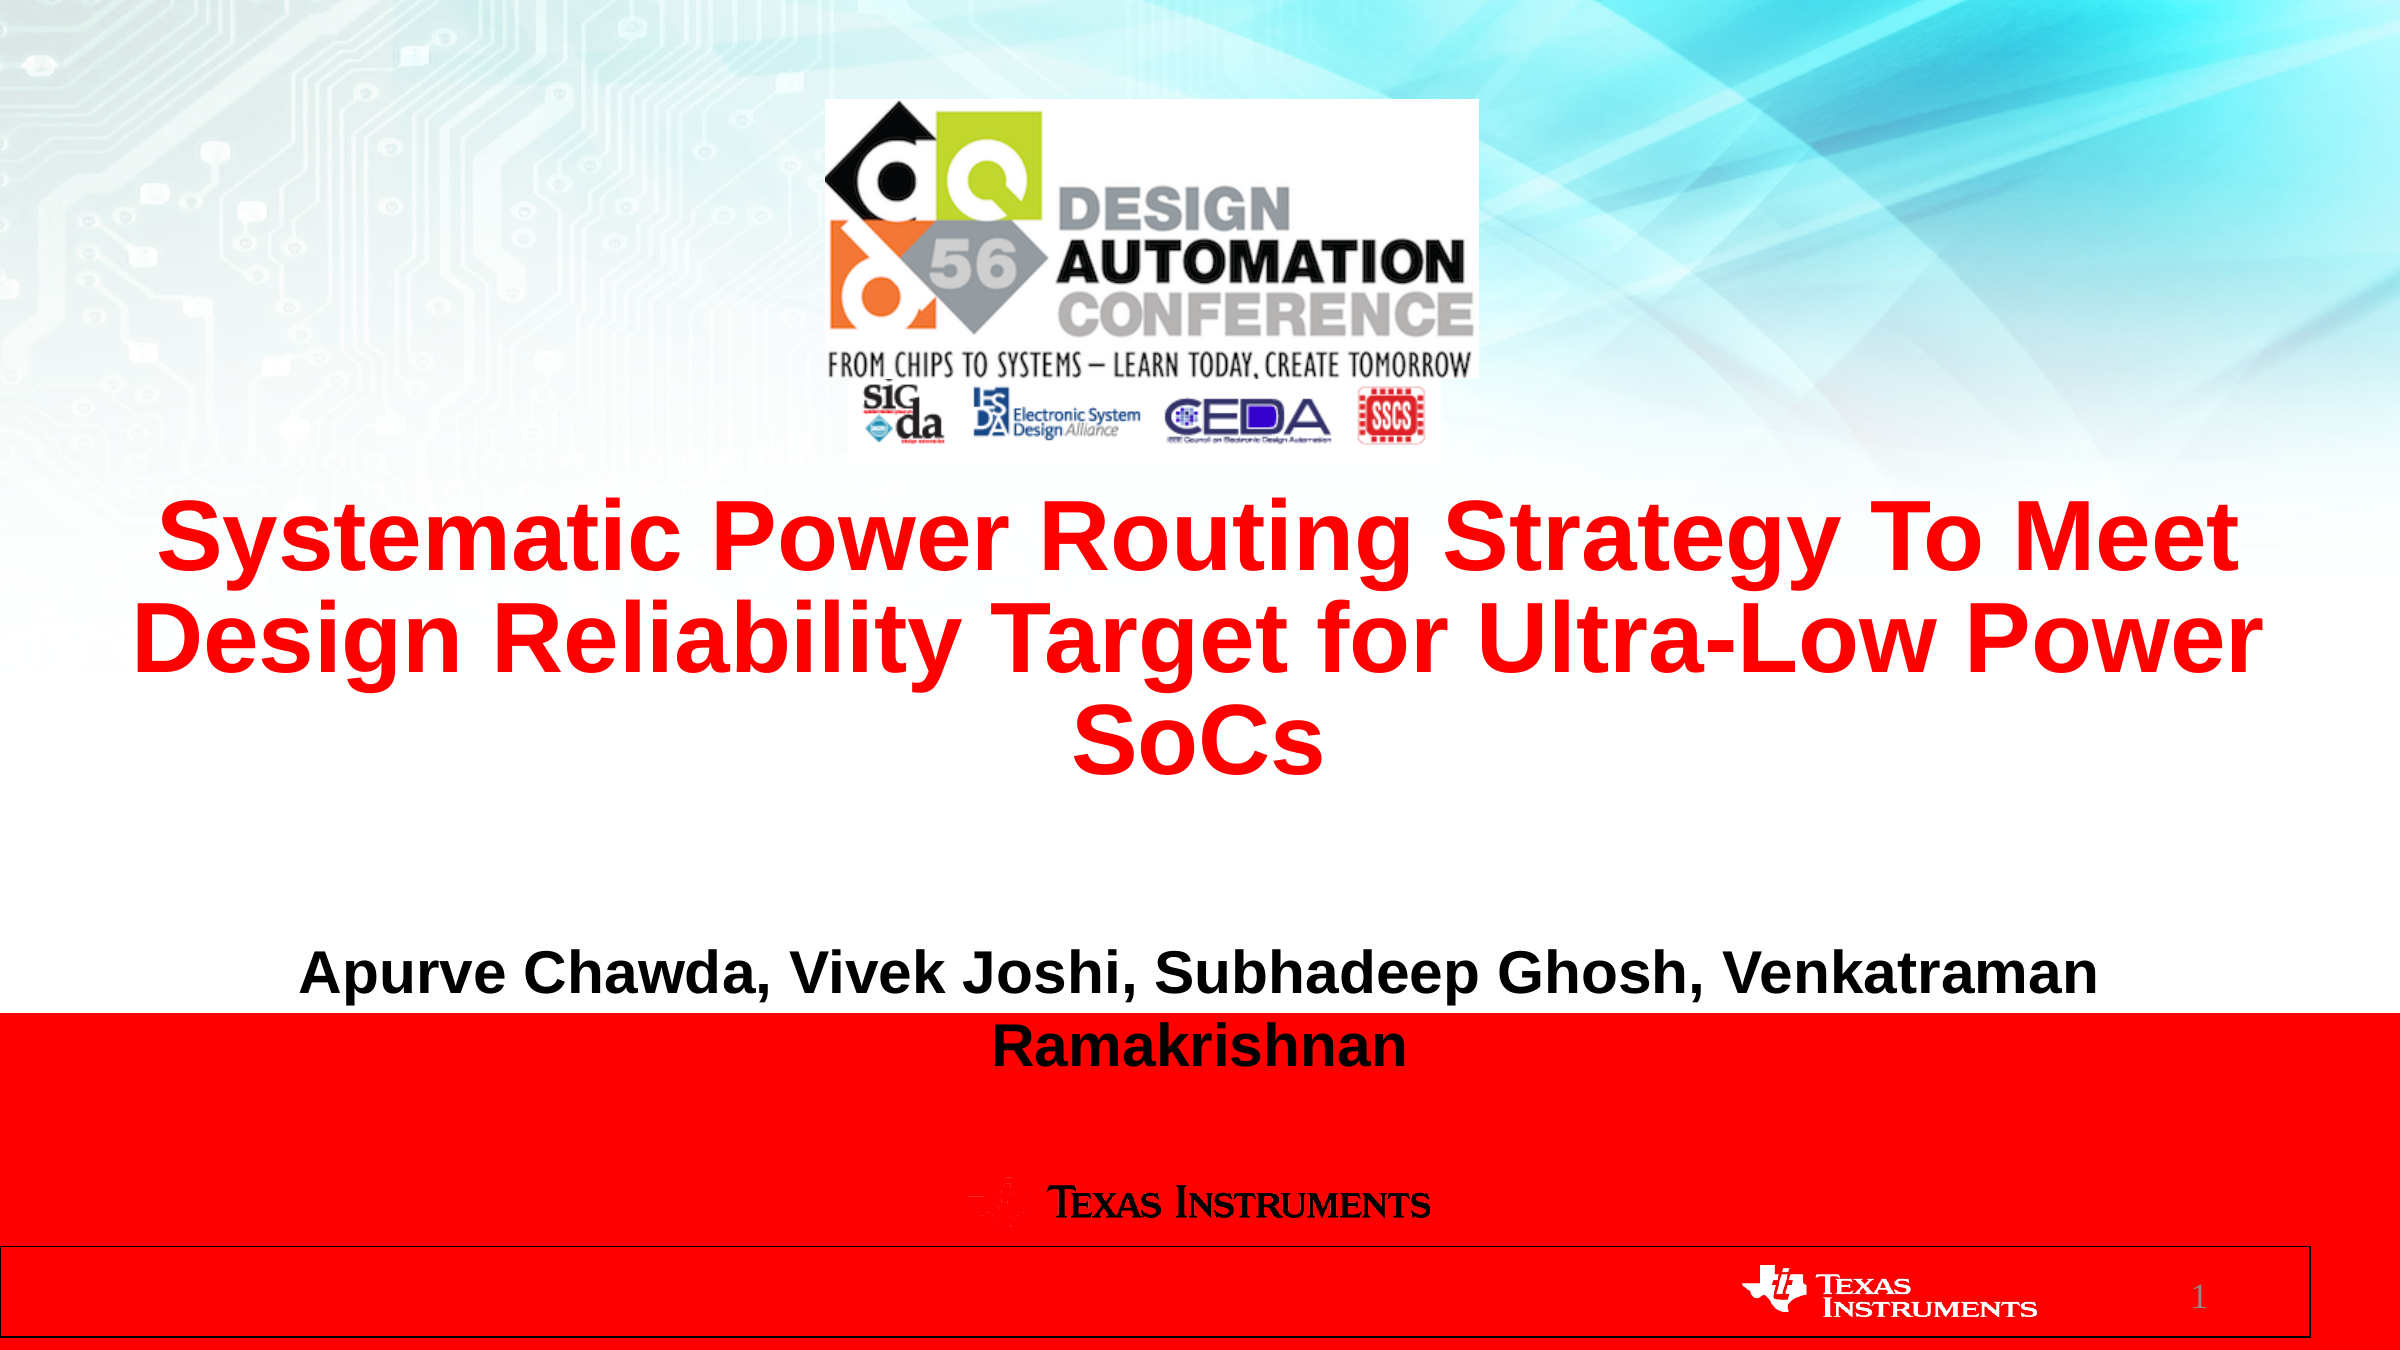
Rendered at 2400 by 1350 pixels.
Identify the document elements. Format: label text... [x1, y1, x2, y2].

subtitle Apurve Chawda, Vivek Joshi, Subhadeep Ghosh, Venkatraman Ramakrishnan [90, 922, 2310, 1103]
picture [968, 1174, 1430, 1232]
slide_number 1 [1720, 1251, 2230, 1338]
title Systematic Power Routing Strategy To Meet Design Reliability Target for Ultra-Low Power SoCs [88, 537, 2309, 747]
picture [0, 0, 2400, 1013]
